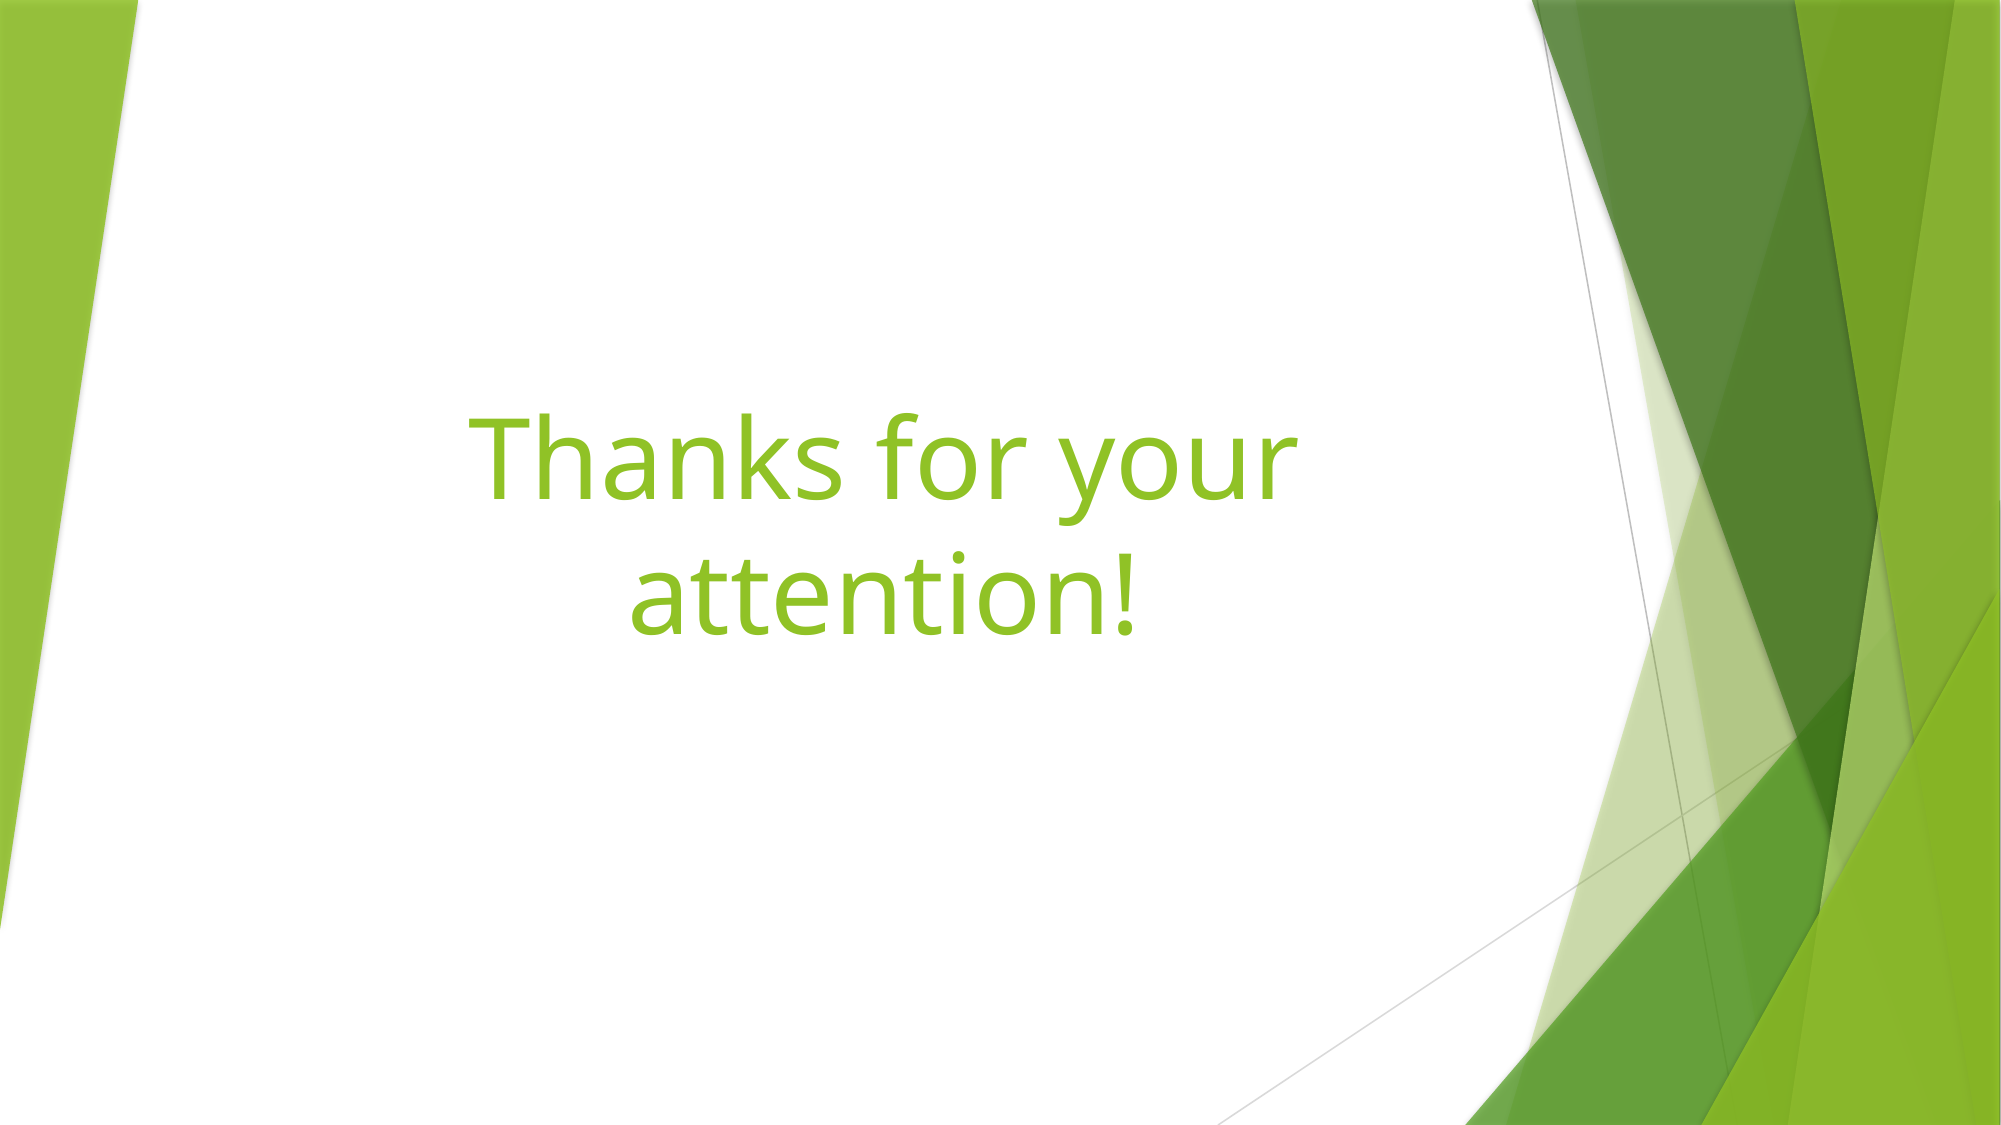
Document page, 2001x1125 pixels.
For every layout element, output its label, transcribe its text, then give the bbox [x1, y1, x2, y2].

title Thanks for your attention! [247, 394, 1522, 665]
